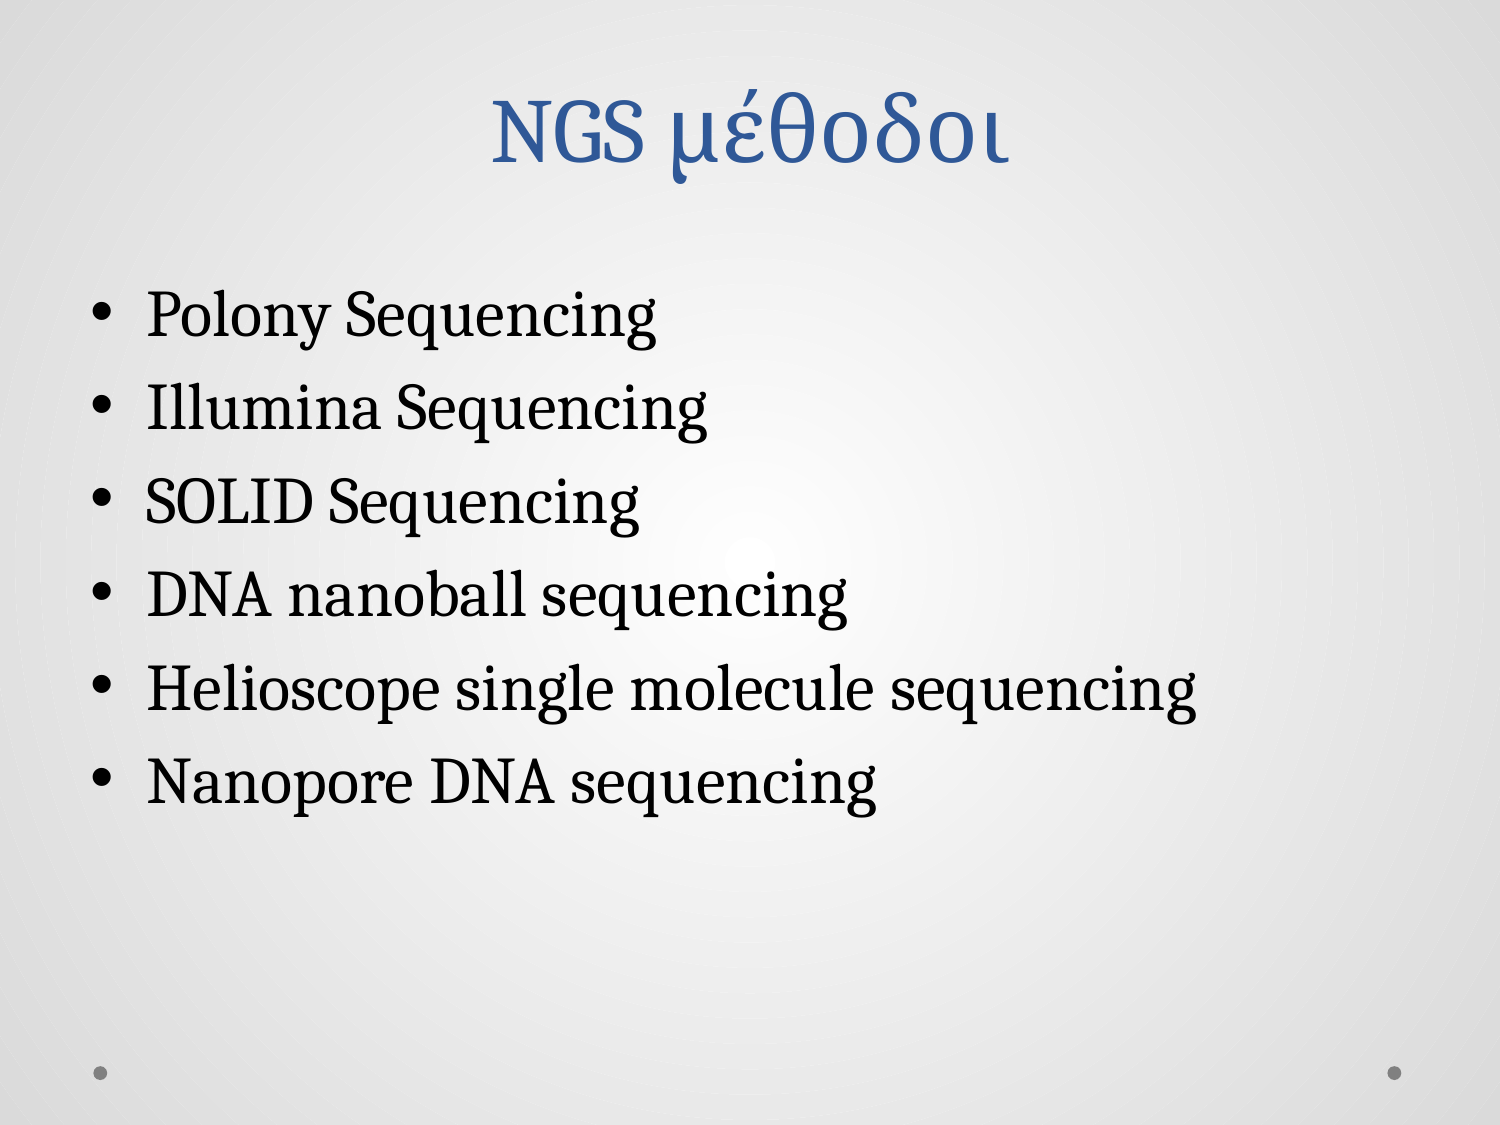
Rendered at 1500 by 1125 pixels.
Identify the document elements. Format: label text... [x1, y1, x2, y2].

title NGS μέθοδοι [75, 0, 1425, 188]
list Polony Sequencing Illumina Sequencing SOLID Sequencing DNA nanoball sequencing Helioscope single molecule sequencing Nanopore DNA sequencing [75, 262, 1425, 1005]
